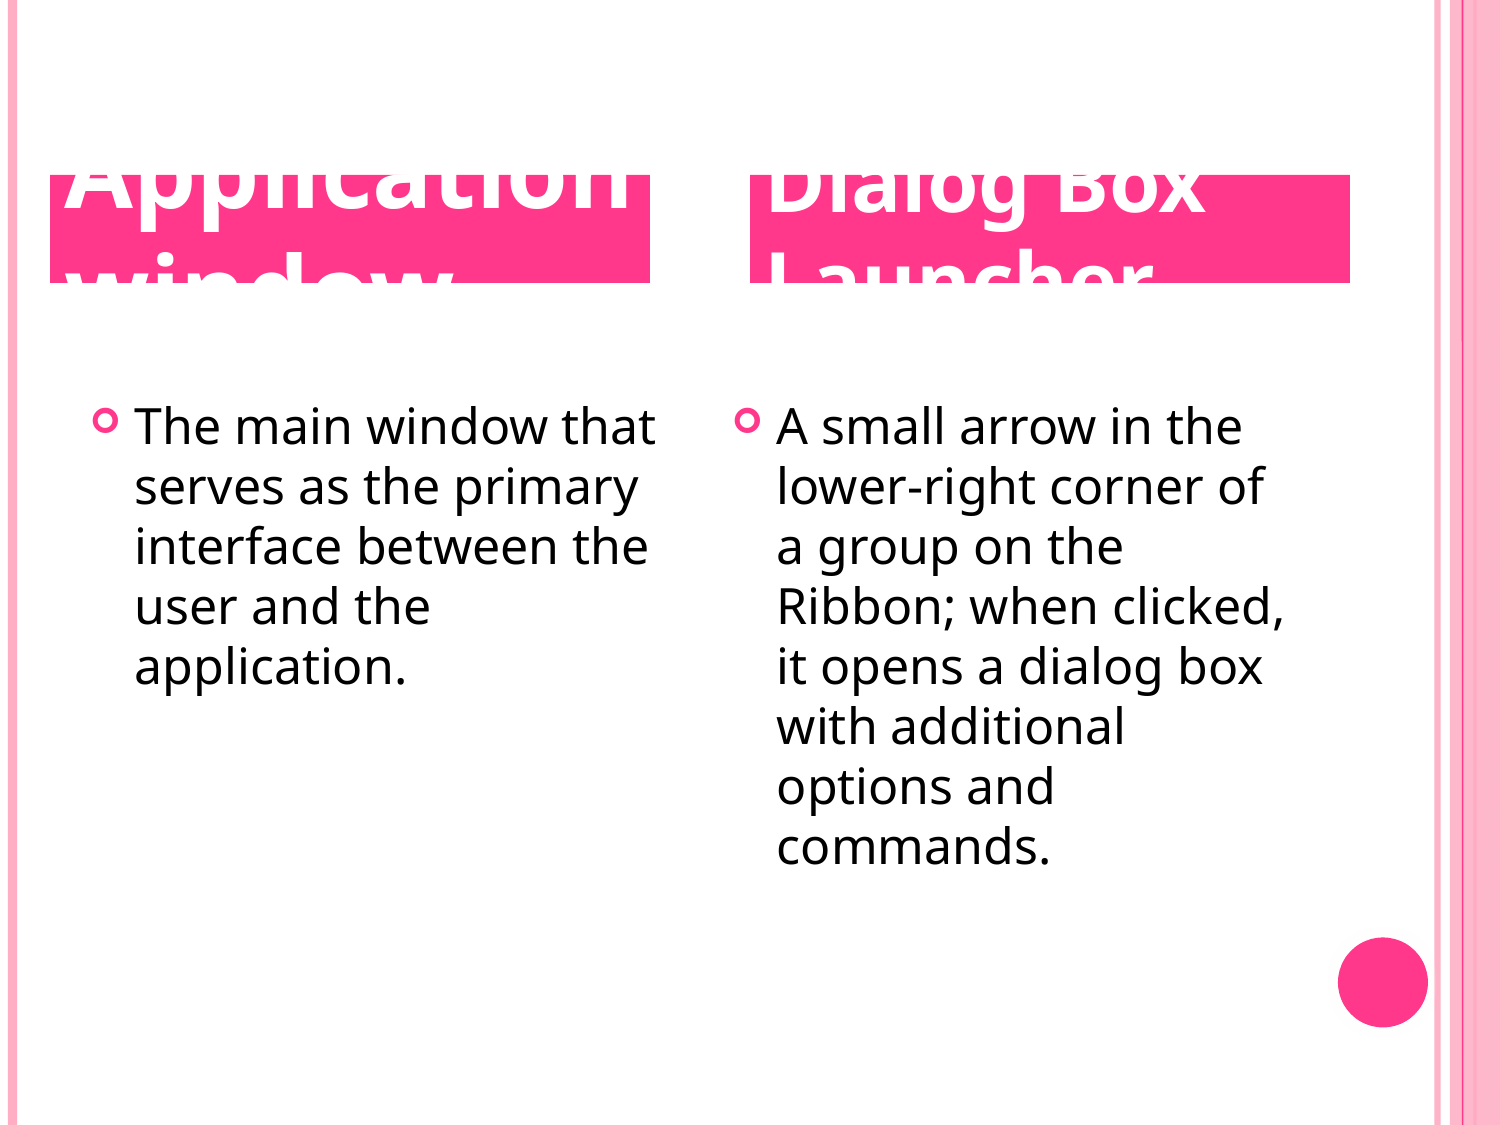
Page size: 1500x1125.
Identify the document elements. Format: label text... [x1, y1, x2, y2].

list A small arrow in the lower-right corner of a group on the Ribbon; when clicked, it opens a dialog box with additional options and commands. [717, 387, 1318, 1025]
list Application window [50, 174, 650, 283]
list Dialog Box Launcher [750, 174, 1350, 283]
list The main window that serves as the primary interface between the user and the application. [75, 387, 675, 1025]
